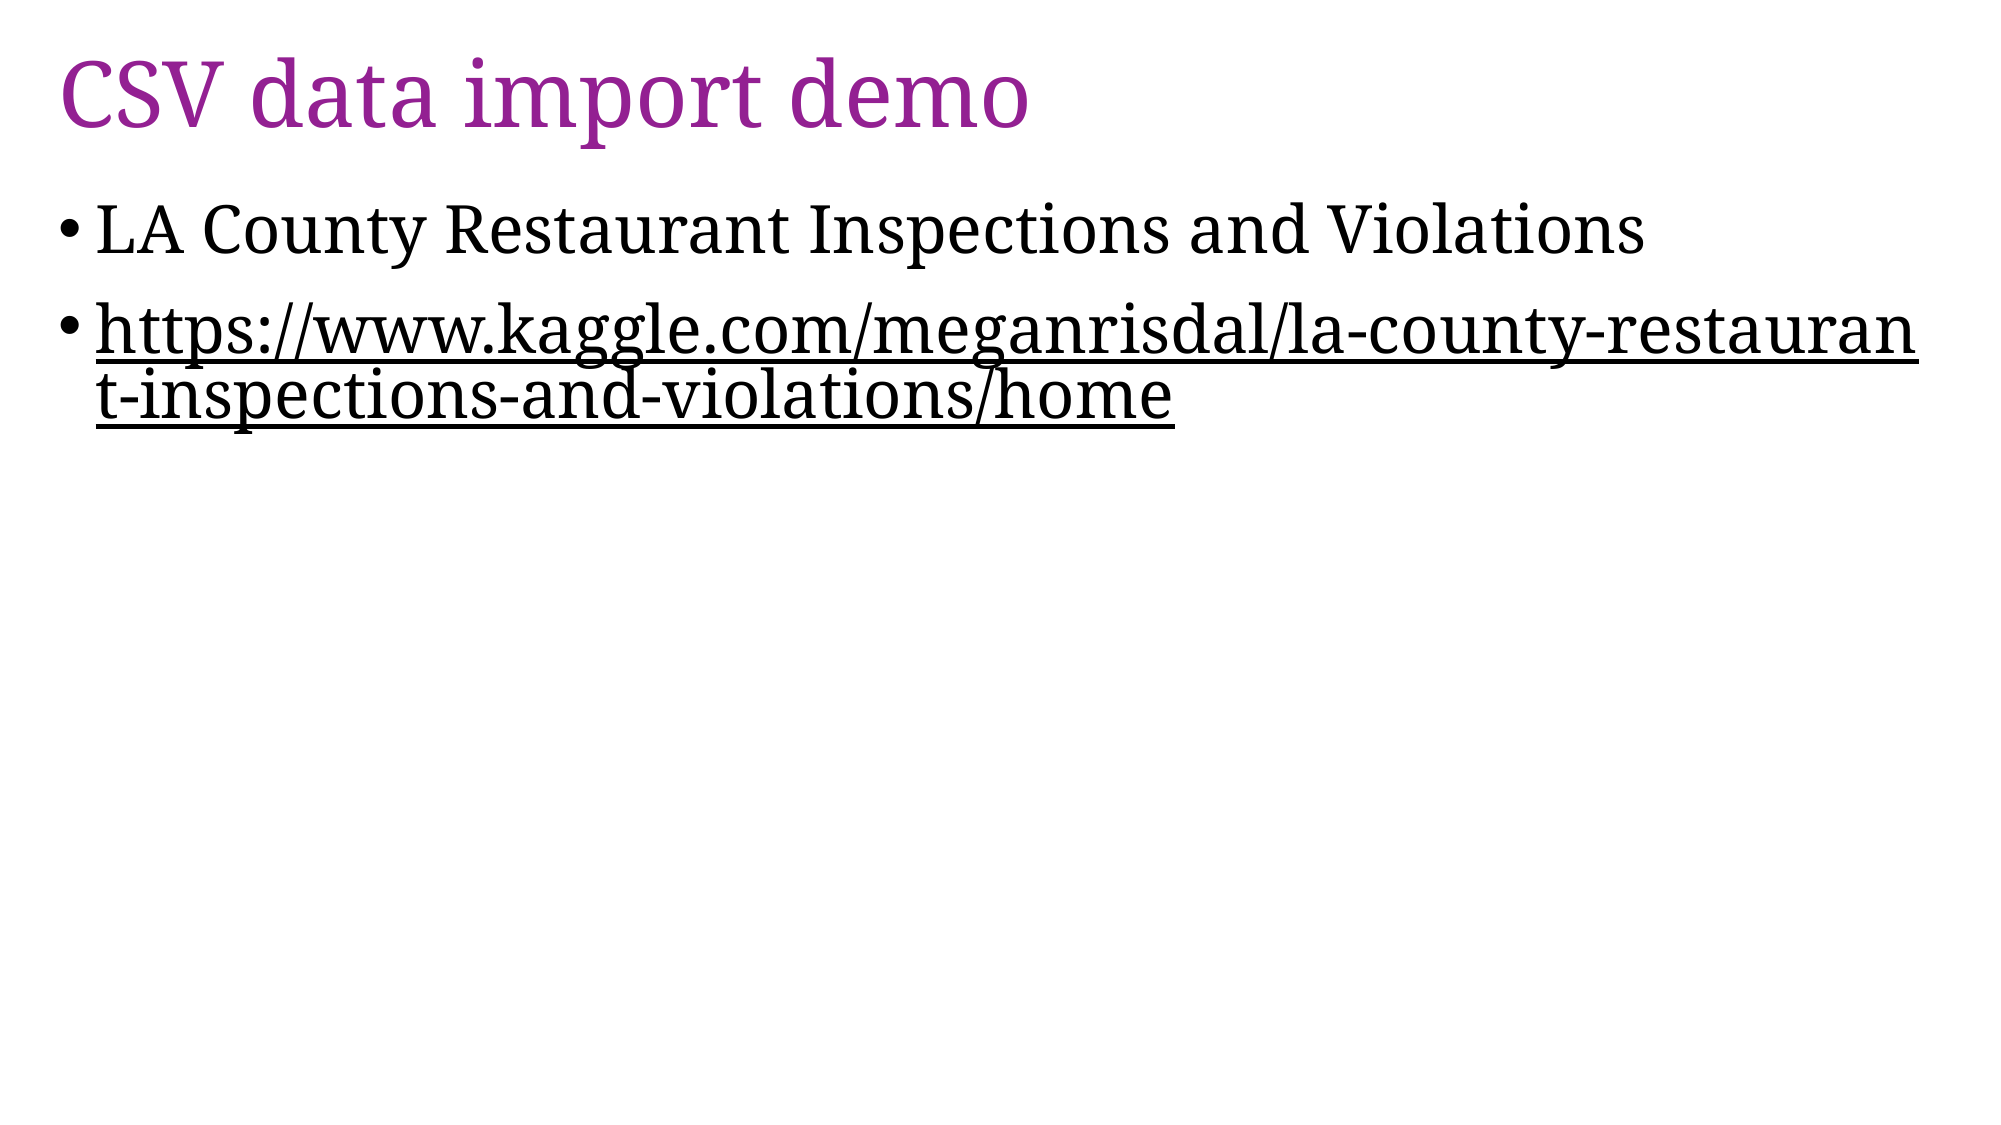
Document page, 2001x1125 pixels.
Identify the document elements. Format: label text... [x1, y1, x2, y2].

title CSV data import demo [43, 25, 1953, 171]
list LA County Restaurant Inspections and Violations https://www.kaggle.com/meganrisdal/la-county-restaurant-inspections-and-violations/home [43, 188, 1953, 1106]
